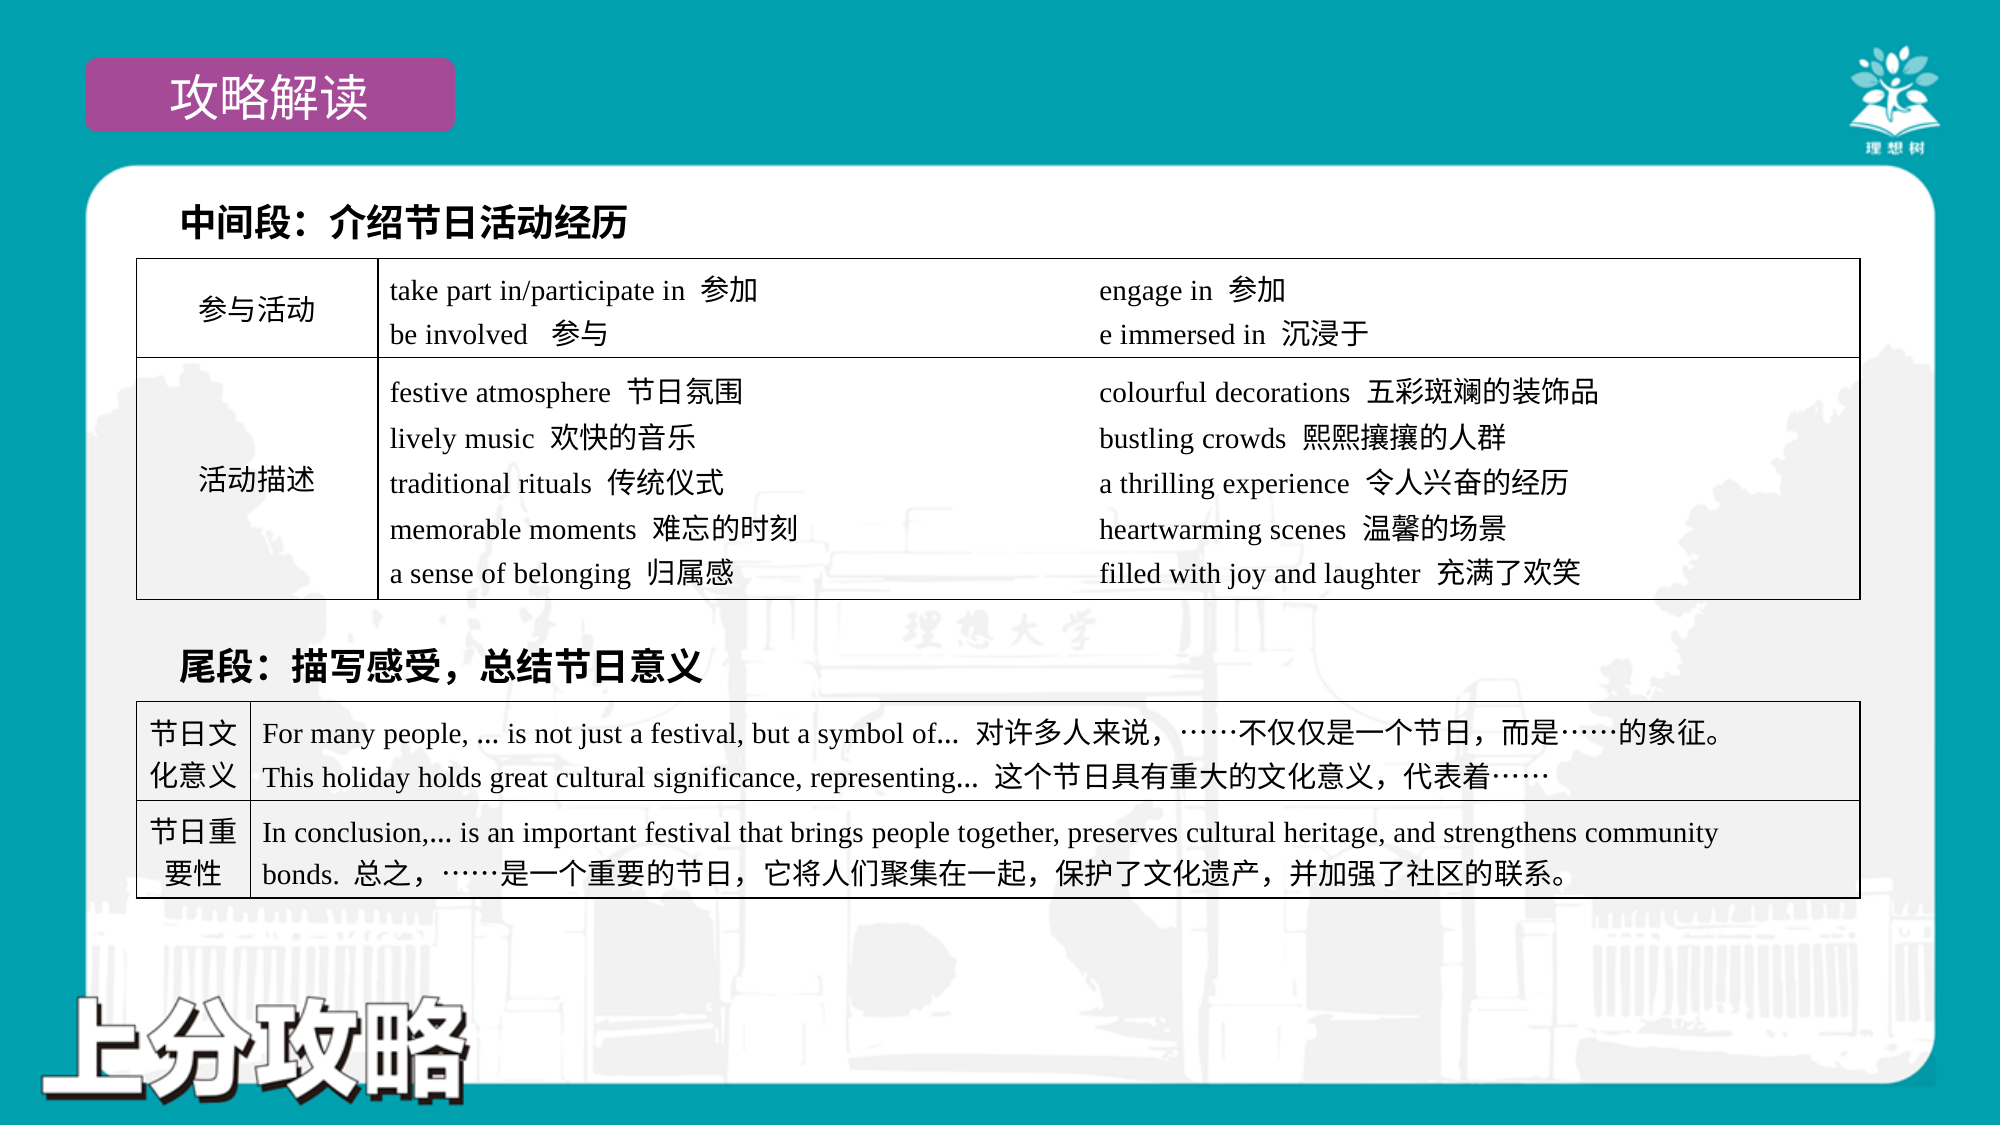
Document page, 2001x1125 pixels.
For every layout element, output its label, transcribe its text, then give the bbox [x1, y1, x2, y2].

table_header take part in/participate in 参加 engage in 参加 be involved 参与 e immersed in 沉浸于 [379, 259, 1859, 357]
table_cell 活动描述 [137, 358, 377, 599]
table_cell festive atmosphere 节日氛围 colourful decorations 五彩斑斓的装饰品 lively music 欢快的音乐 bustling crowds 熙熙攘攘的人群 traditional rituals 传统仪式 a thrilling experience 令人兴奋的经历 memorable moments 难忘的时刻 heartwarming scenes 温馨的场景 a sense of belonging 归属感 filled with joy and laughter 充满了欢笑 [379, 358, 1859, 599]
text_box 尾段：描写感受，总结节日意义 [136, 620, 1865, 680]
text_box 中间段：介绍节日活动经历 [136, 177, 1865, 237]
table_header 参与活动 [137, 259, 377, 357]
table_cell In conclusion,… is an important festival that brings people together, preserves cultural heritage, and strengthens community bonds. 总之，……是一个重要的节日，它将人们聚集在一起，保护了文化遗产，并加强了社区的联系。 [251, 801, 1859, 897]
table_header 节日文 化意义 [137, 702, 250, 800]
table_header For many people, … is not just a festival, but a symbol of… 对许多人来说，……不仅仅是一个节日，而是……的象征。 This holiday holds great cultural significance, representing… 这个节日具有重大的文化意义，代表着…… [251, 702, 1859, 800]
picture [0, 0, 2000, 1125]
table_cell 节日重 要性 [137, 801, 250, 897]
